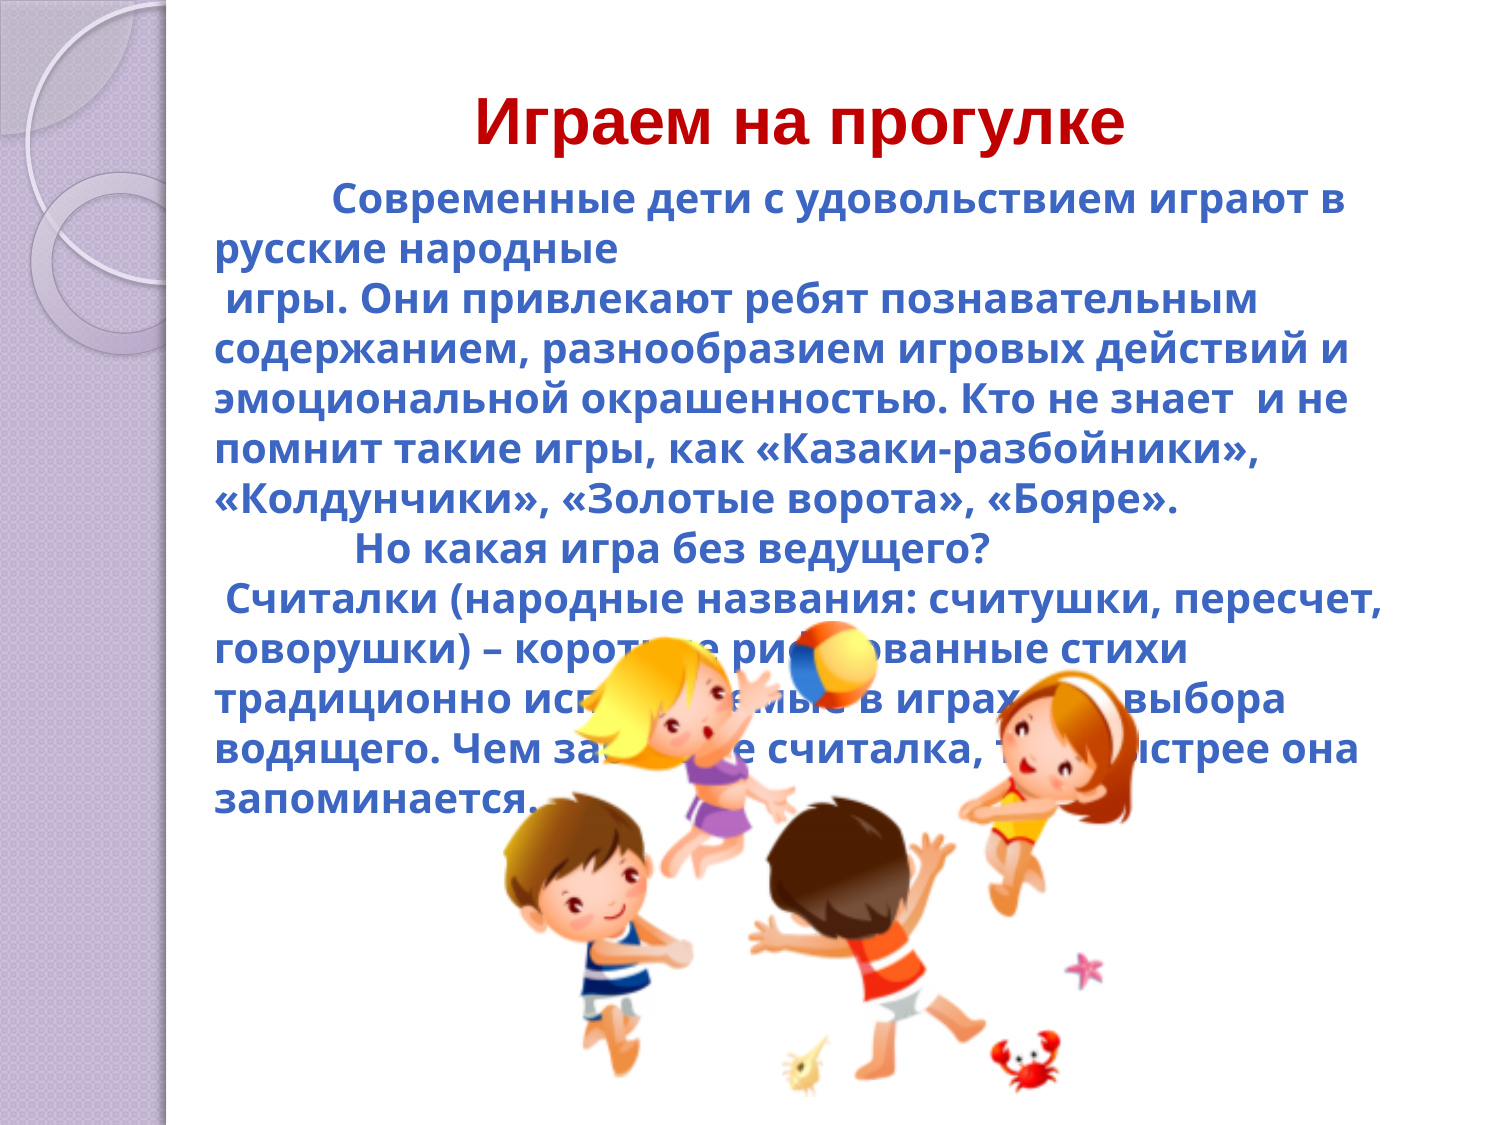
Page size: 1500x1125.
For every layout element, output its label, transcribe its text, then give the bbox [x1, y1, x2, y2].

text_box Играем на прогулке [459, 70, 1143, 166]
text_box Современные дети с удовольствием играют в русские народные игры. Они привлекают ребят познавательным содержанием, разнообразием игровых действий и эмоциональной окрашенностью. Кто не знает и не помнит такие игры, как «Казаки-разбойники», «Колдунчики», «Золотые ворота», «Бояре». Но какая игра без ведущего? Считалки (народные названия: считушки, пересчет, говорушки) – короткие рифмованные стихи традиционно используемые в играх для выбора водящего. Чем забавнее считалка, тем быстрее она запоминается. [199, 164, 1465, 830]
picture [503, 620, 1139, 1098]
